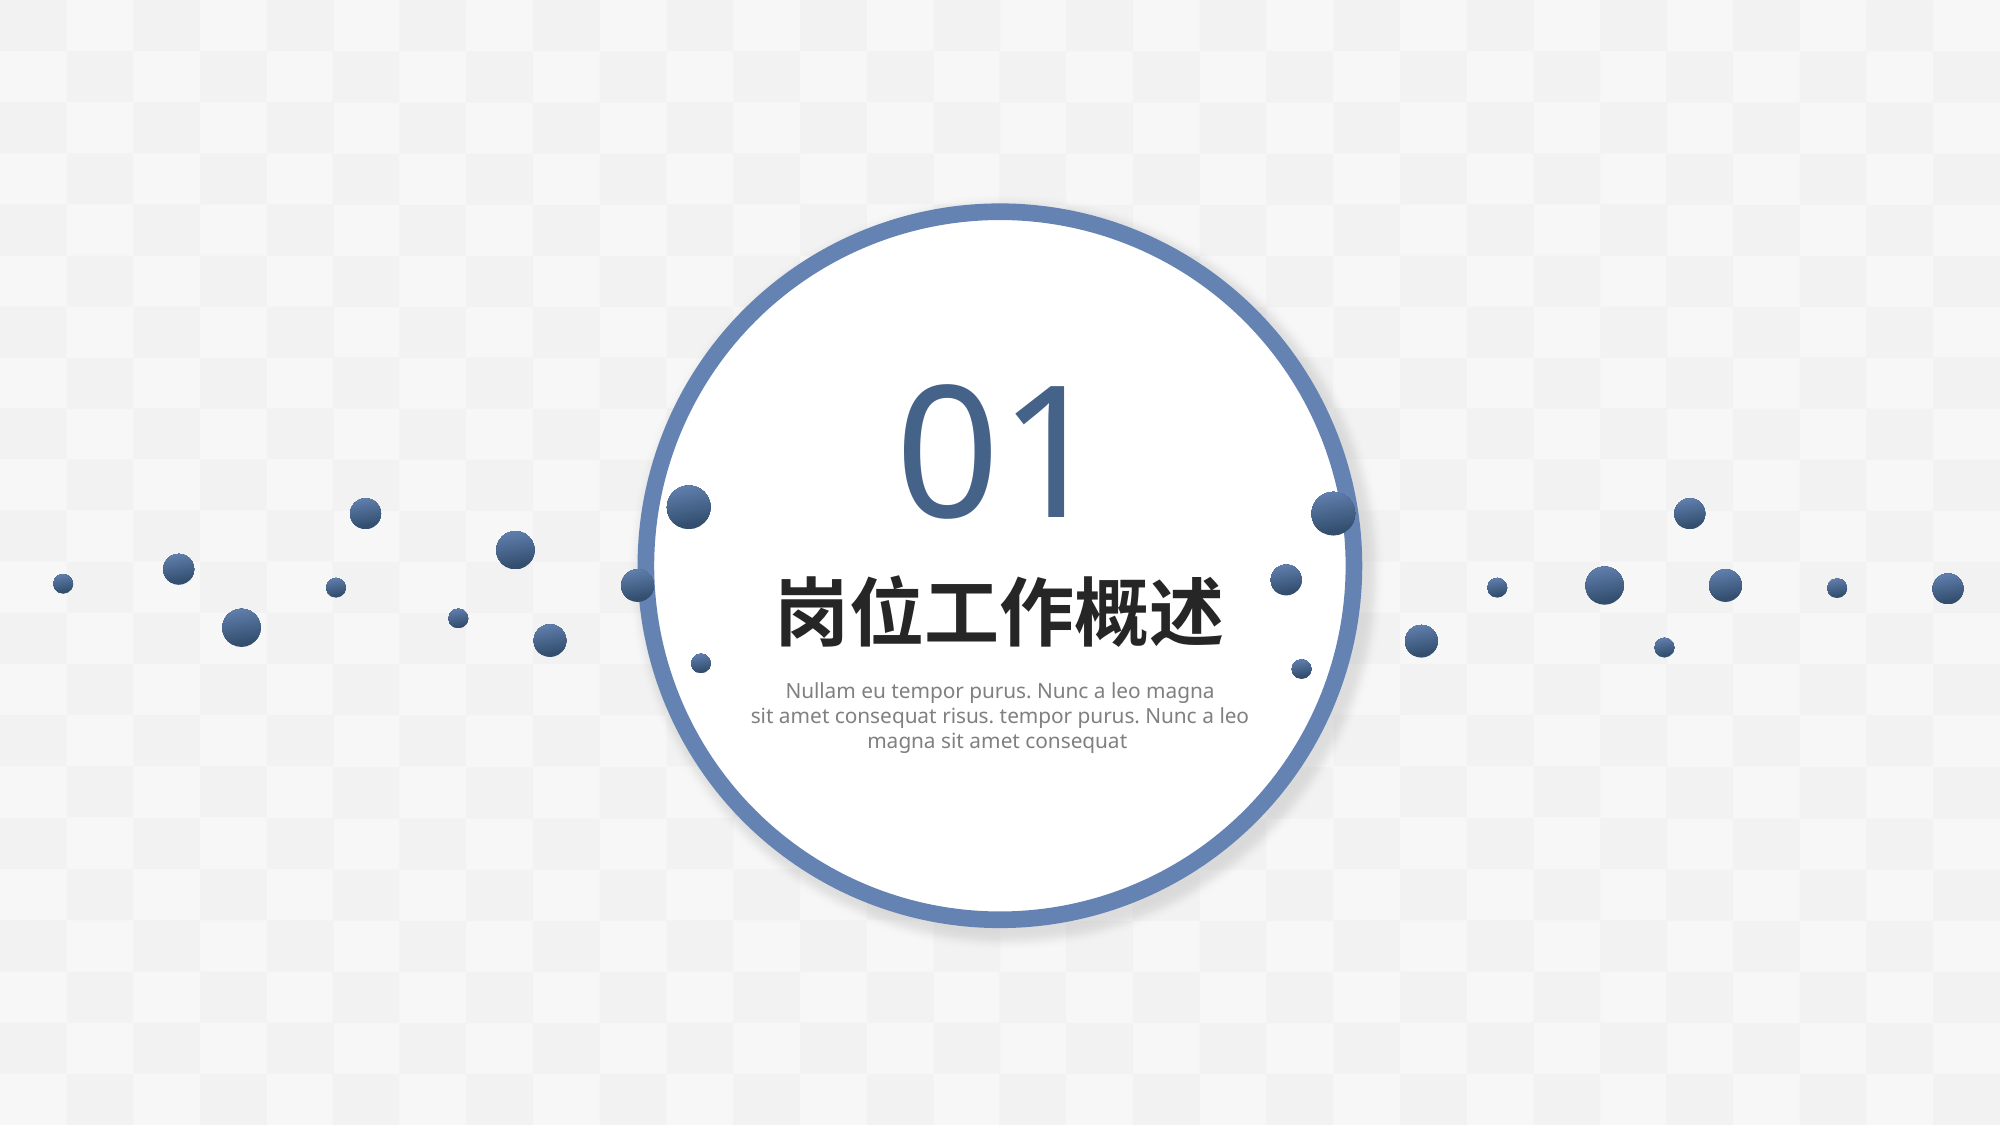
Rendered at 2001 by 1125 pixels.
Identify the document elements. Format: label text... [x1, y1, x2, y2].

text_box [349, 497, 383, 531]
text_box [644, 210, 1355, 646]
text_box [1290, 658, 1313, 681]
text_box [665, 484, 712, 531]
text_box [1653, 636, 1676, 659]
text_box [620, 568, 655, 604]
text_box [1269, 563, 1303, 597]
text_box [532, 623, 568, 659]
text_box 01 [803, 326, 1196, 562]
text_box [1931, 572, 1965, 606]
text_box [52, 573, 75, 595]
text_box [1584, 565, 1625, 606]
text_box [325, 576, 347, 599]
text_box [1826, 577, 1849, 600]
text_box [162, 552, 196, 586]
text_box [221, 607, 262, 649]
text_box [1673, 497, 1707, 531]
text_box [1486, 576, 1509, 599]
text_box [1403, 623, 1439, 659]
text_box [495, 530, 536, 571]
text_box [447, 607, 470, 630]
text_box Nullam eu tempor purus. Nunc a leo magna sit amet consequat risus. tempor purus. Nunc a leo magna sit amet consequat [728, 670, 1272, 785]
text_box [1310, 490, 1357, 537]
text_box [1708, 568, 1743, 604]
text_box 岗位工作概述 [653, 558, 1346, 663]
text_box [690, 652, 712, 675]
text_box [658, 663, 1342, 921]
